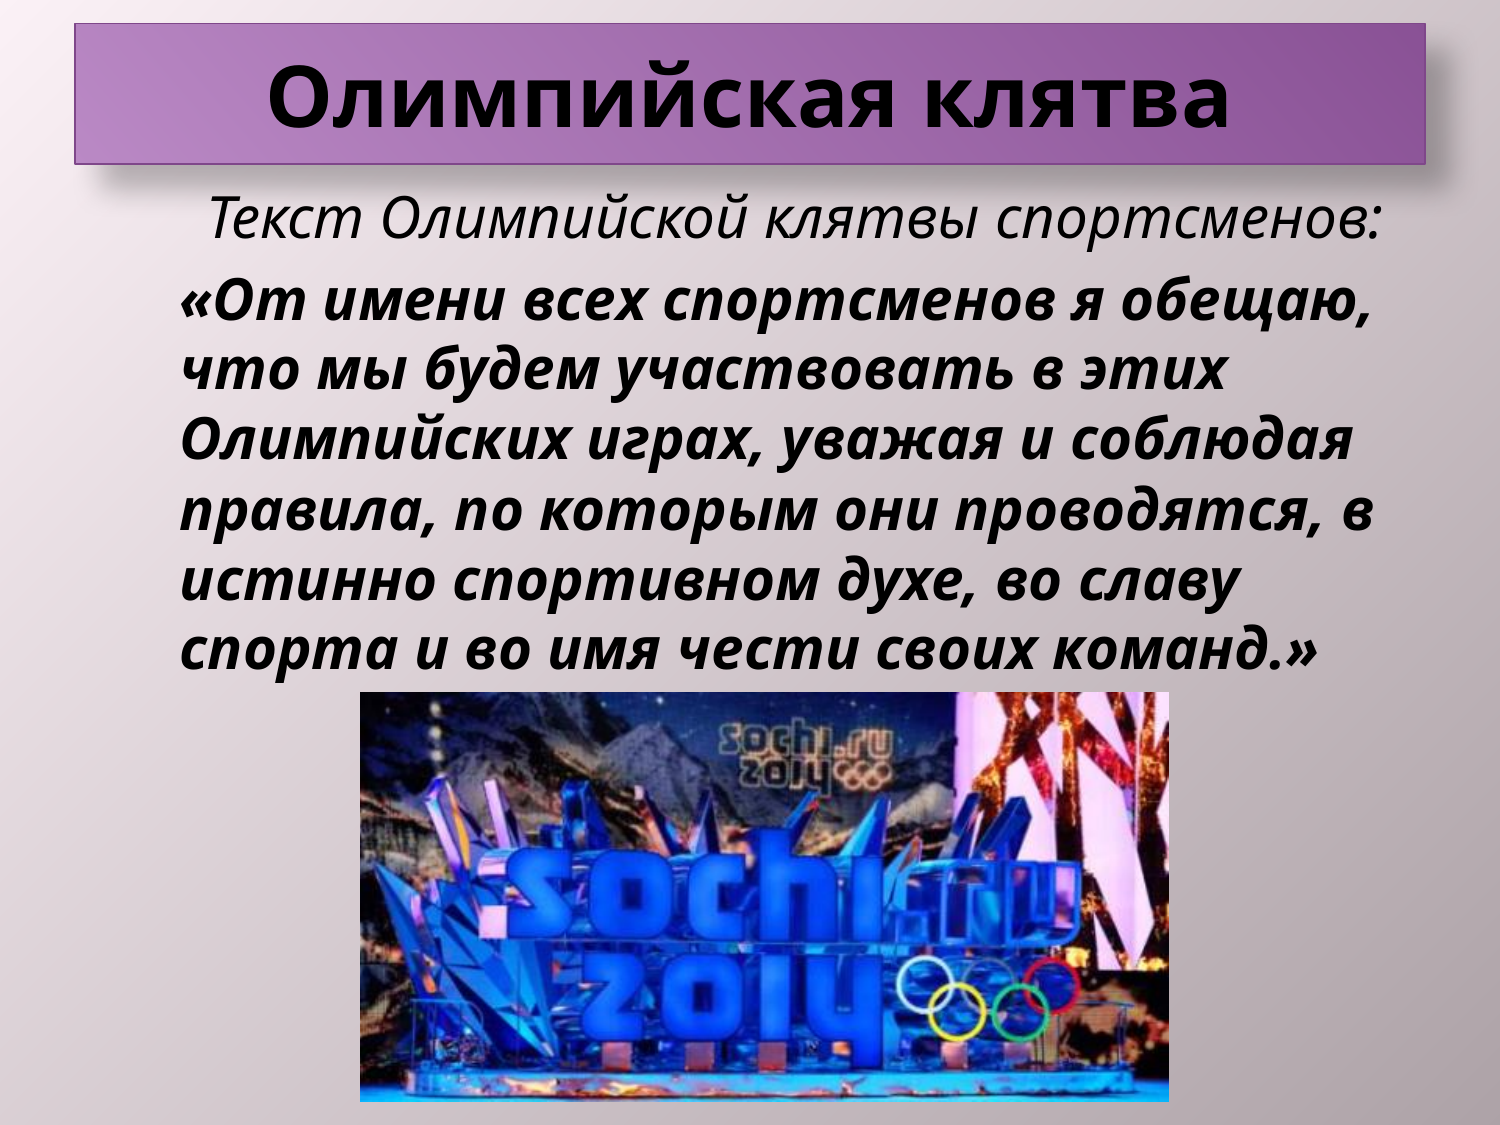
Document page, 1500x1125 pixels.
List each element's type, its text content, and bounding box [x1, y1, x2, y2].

picture [359, 692, 1170, 1103]
list Текст Олимпийской клятвы спортсменов: «От имени всех спортсменов я обещаю, что мы будем участвовать в этих Олимпийских играх, уважая и соблюдая правила, по которым они проводятся, в истинно спортивном духе, во славу спорта и во имя чести своих команд.» [75, 172, 1425, 728]
title Олимпийская клятва [74, 23, 1426, 165]
